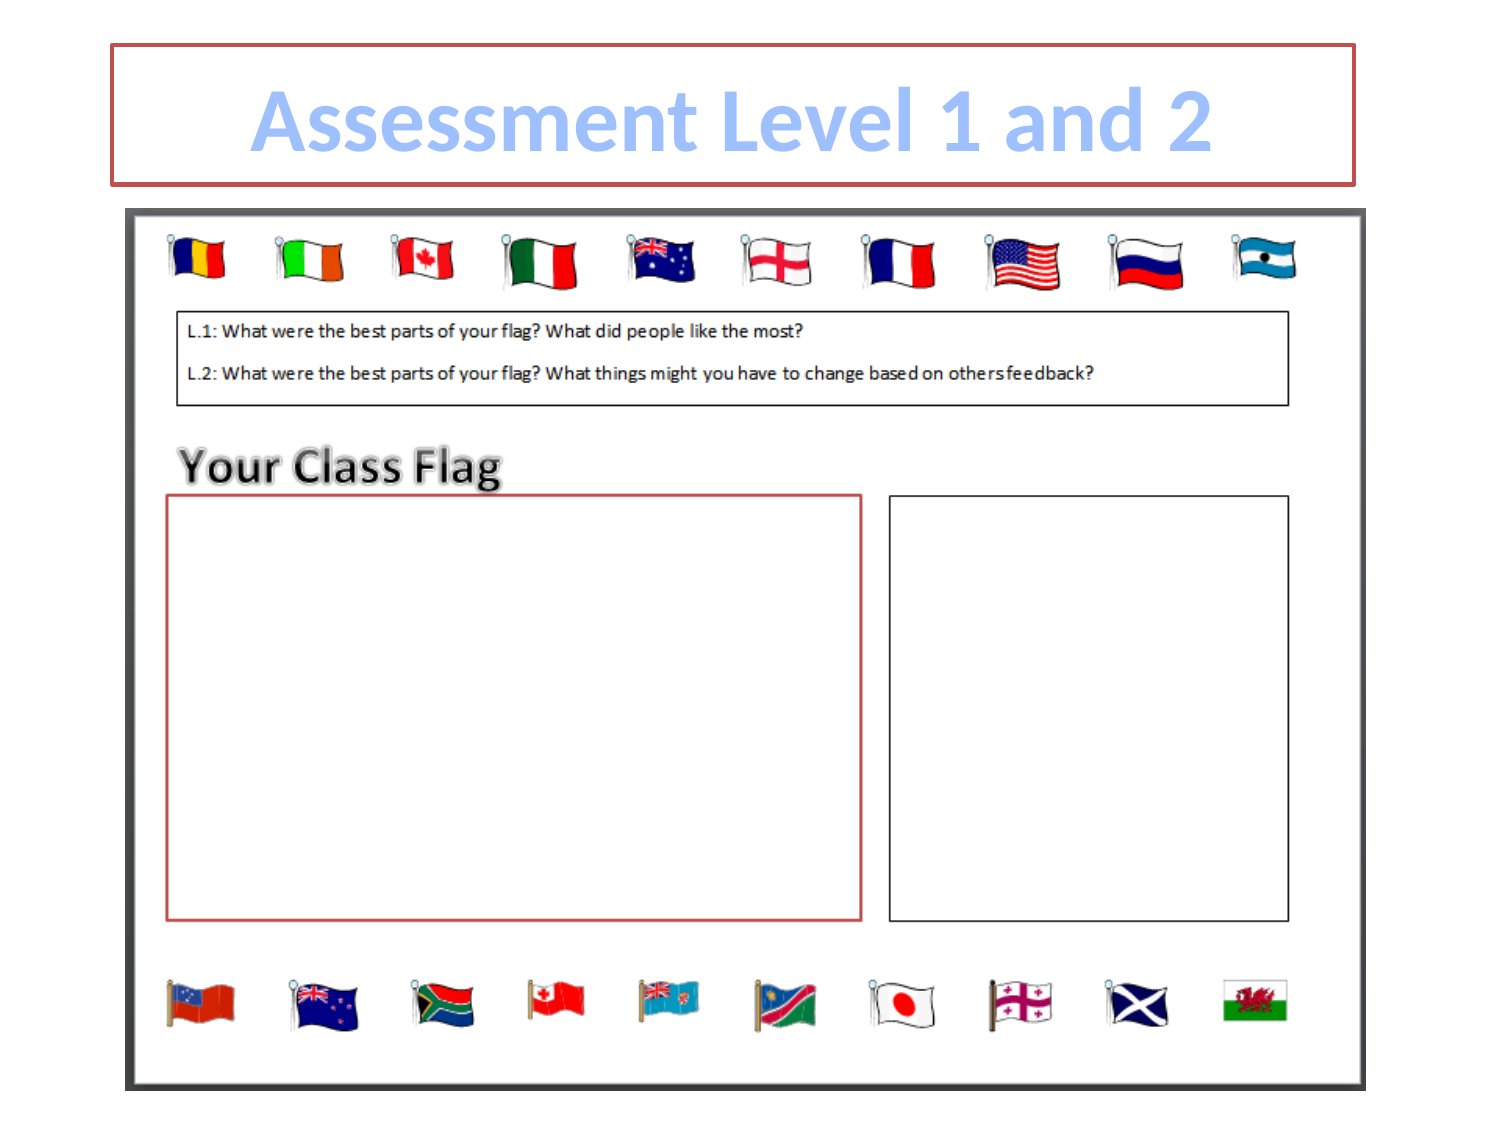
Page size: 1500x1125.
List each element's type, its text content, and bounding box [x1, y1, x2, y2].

picture [124, 207, 1366, 1092]
title Assessment Level 1 and 2 [110, 43, 1356, 187]
